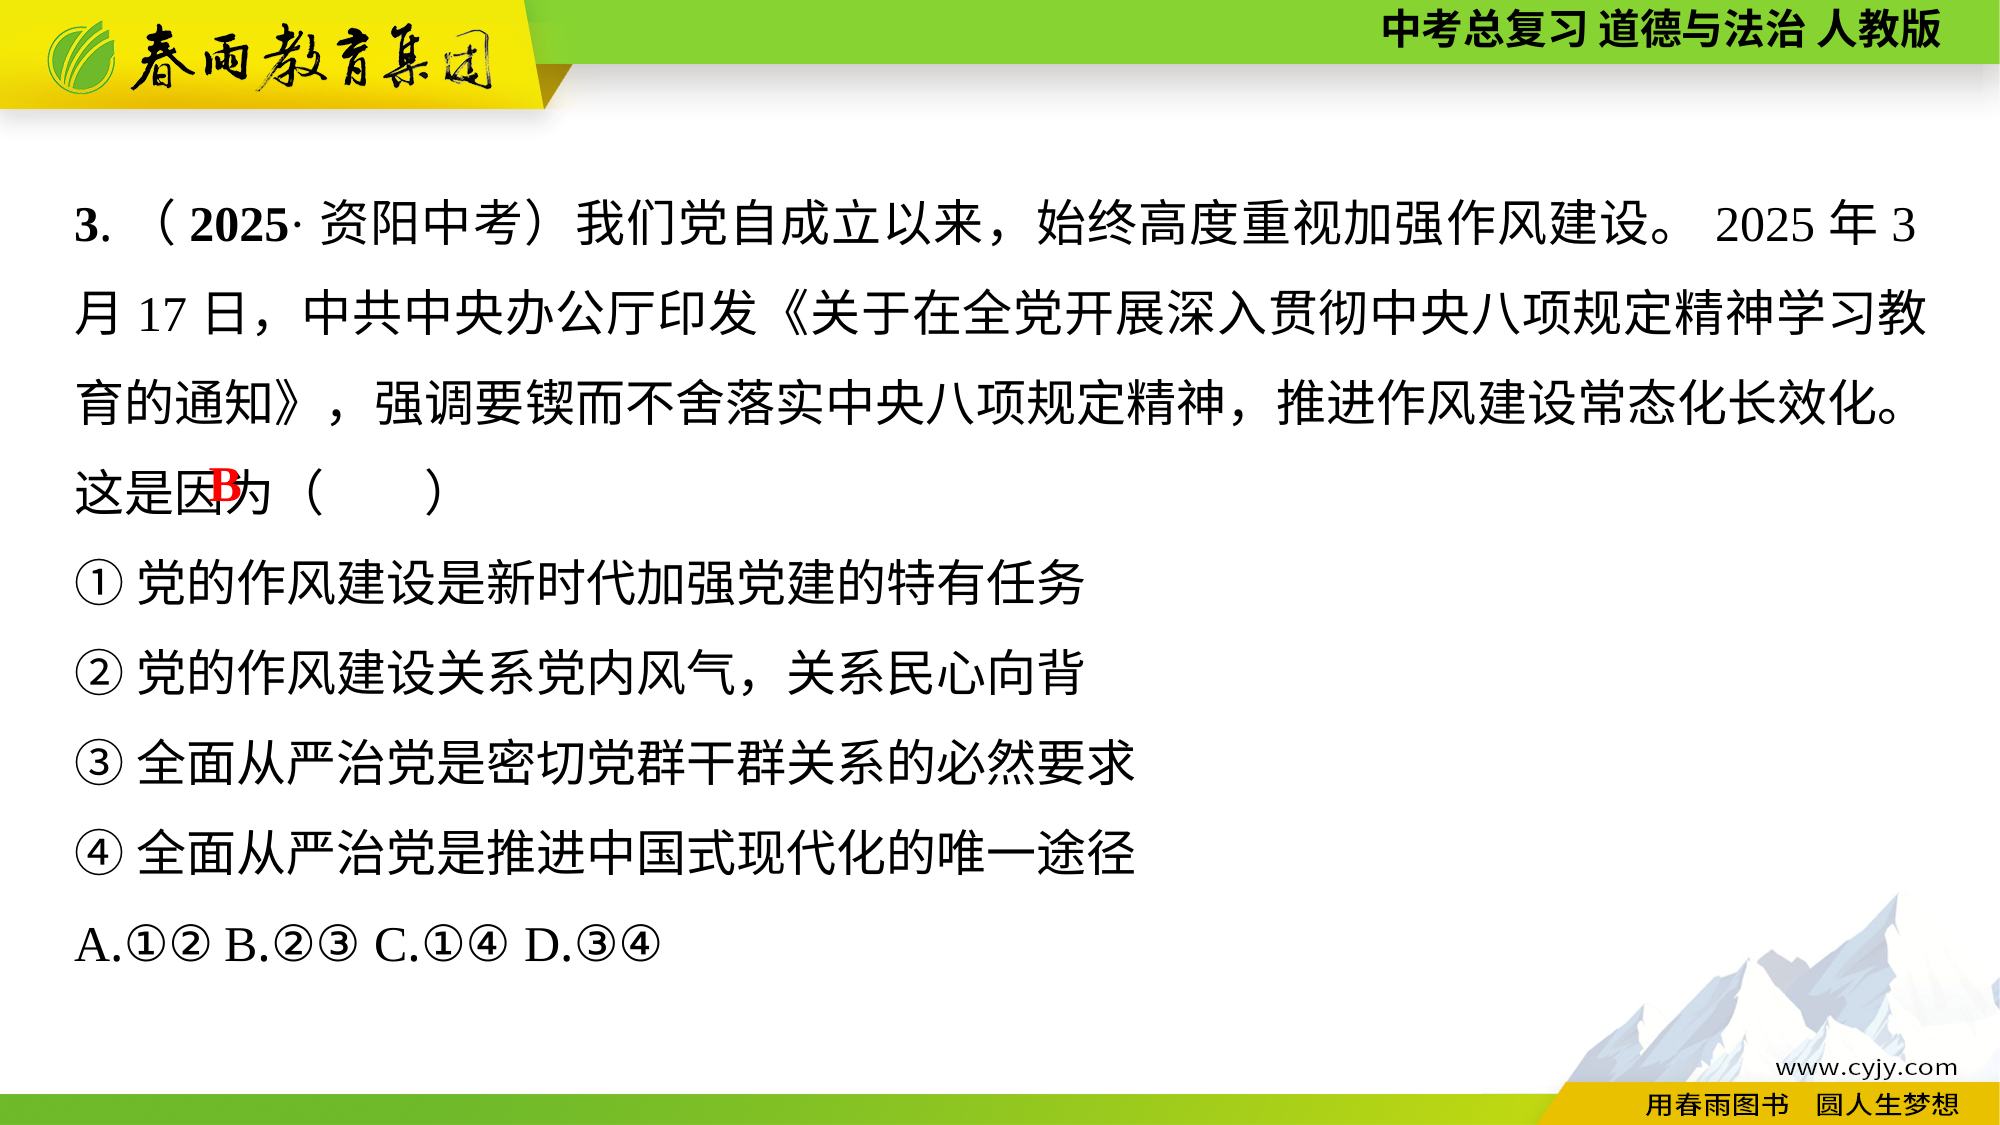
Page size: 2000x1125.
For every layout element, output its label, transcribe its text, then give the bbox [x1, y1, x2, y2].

picture [0, 0, 2000, 1125]
list 3.（2025·资阳中考）我们党自成立以来，始终高度重视加强作风建设。2025年3月17日，中共中央办公厅印发《关于在全党开展深入贯彻中央八项规定精神学习教育的通知》，强调要锲而不舍落实中央八项规定精神，推进作风建设常态化长效化。这是因为（ ） ①党的作风建设是新时代加强党建的特有任务 ②党的作风建设关系党内风气，关系民心向背 ③全面从严治党是密切党群干群关系的必然要求 ④全面从严治党是推进中国式现代化的唯一途径 A.①② B.②③ C.①④ D.③④ [59, 154, 1944, 976]
text_box B [193, 444, 257, 520]
